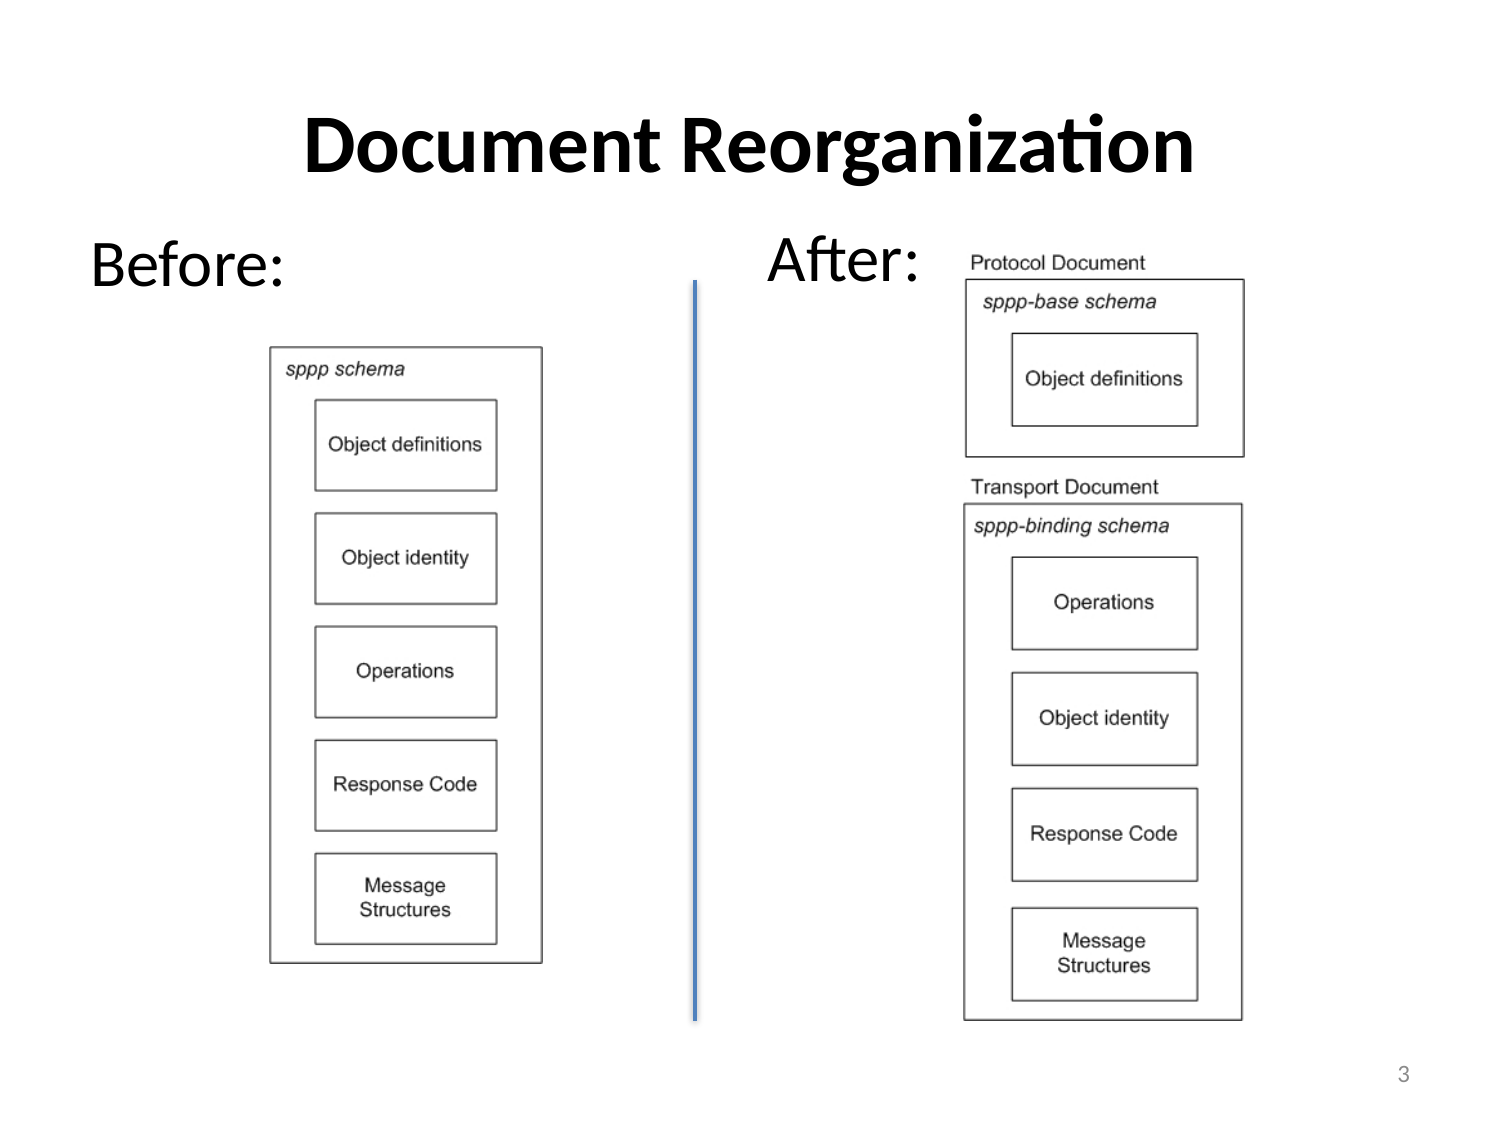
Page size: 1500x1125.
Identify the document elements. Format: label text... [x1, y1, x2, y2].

text_box After: [752, 207, 1184, 321]
picture [268, 346, 543, 964]
picture [963, 248, 1246, 1021]
title Document Reorganization [75, 45, 1425, 233]
list Before: [75, 212, 506, 325]
slide_number 2 [1074, 1042, 1425, 1103]
